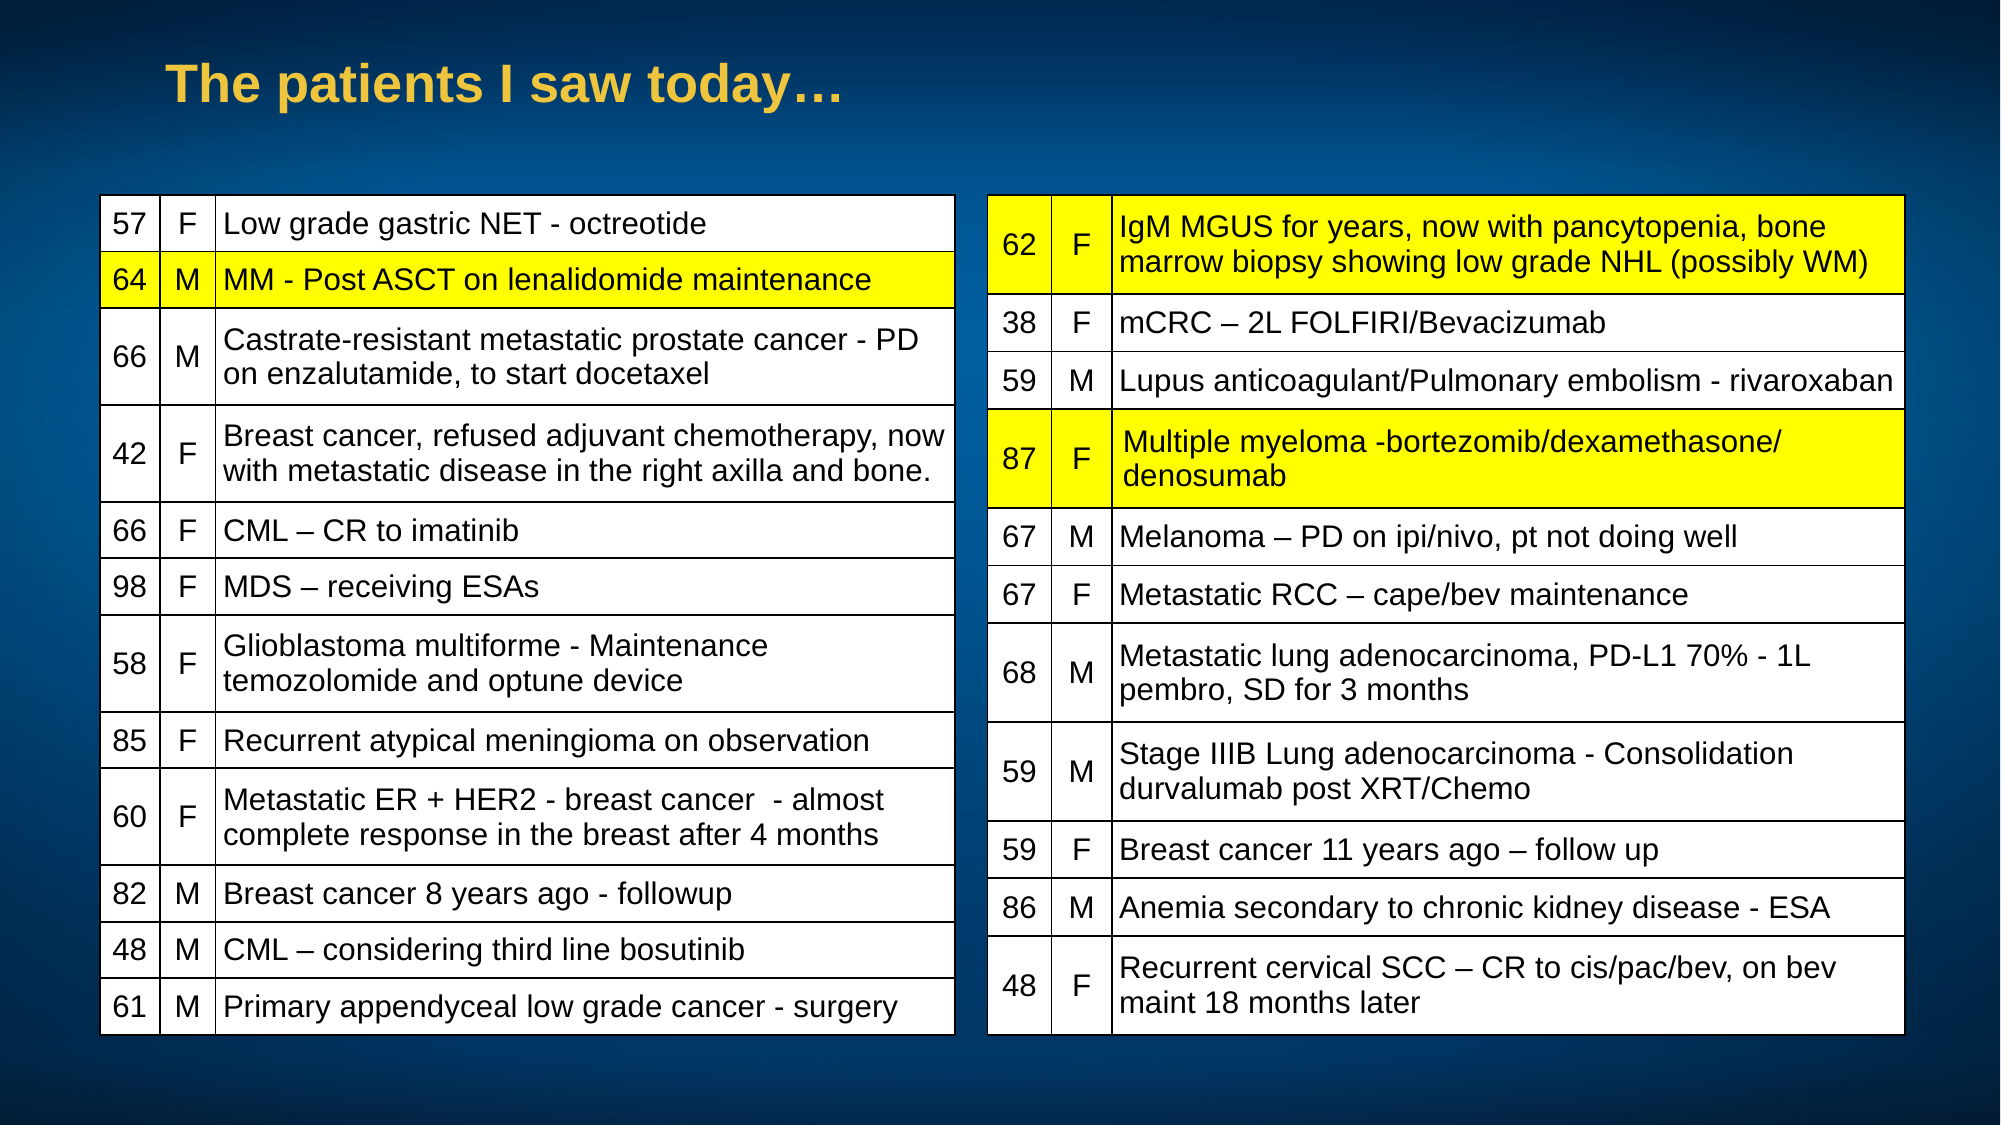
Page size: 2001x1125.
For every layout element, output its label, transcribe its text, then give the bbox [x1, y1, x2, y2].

table_cell M [161, 309, 215, 404]
table_cell F [1052, 295, 1111, 351]
table_cell 85 [101, 713, 159, 767]
table_cell Metastatic lung adenocarcinoma, PD-L1 70% - 1L pembro, SD for 3 months [1113, 624, 1904, 721]
table_cell F [161, 616, 215, 711]
table_cell 48 [988, 937, 1051, 1034]
table_cell F [161, 559, 215, 614]
table_cell 42 [101, 406, 159, 501]
table_cell Primary appendyceal low grade cancer - surgery [216, 979, 954, 1034]
table_cell F [1052, 937, 1111, 1034]
table_cell M [1052, 879, 1111, 935]
table_cell Recurrent atypical meningioma on observation [216, 713, 954, 767]
table_cell mCRC – 2L FOLFIRI/Bevacizumab [1113, 295, 1904, 351]
table_cell 38 [988, 295, 1051, 351]
picture [0, 0, 2001, 1125]
table_header F [161, 196, 215, 251]
title The patients I saw today… [150, 0, 1850, 163]
table_cell 98 [101, 559, 159, 614]
table_cell 87 [988, 410, 1051, 507]
table_cell M [161, 979, 215, 1034]
table_cell F [161, 406, 215, 501]
table_cell Melanoma – PD on ipi/nivo, pt not doing well [1113, 509, 1904, 565]
table_cell Breast cancer 8 years ago - followup [216, 866, 954, 921]
table_cell 59 [988, 723, 1051, 820]
table_header F [1052, 196, 1111, 293]
table_cell Breast cancer 11 years ago – follow up [1113, 822, 1904, 877]
table_cell Metastatic ER + HER2 - breast cancer - almost complete response in the breast after 4 months [216, 769, 954, 864]
table_cell 86 [988, 879, 1051, 935]
table_cell MM - Post ASCT on lenalidomide maintenance [216, 252, 954, 307]
table_cell M [1052, 509, 1111, 565]
table_cell 67 [988, 509, 1051, 565]
table_cell 58 [101, 616, 159, 711]
table_cell M [1052, 624, 1111, 721]
table_cell Breast cancer, refused adjuvant chemotherapy, now with metastatic disease in the right axilla and bone. [216, 406, 954, 501]
table_cell Castrate-resistant metastatic prostate cancer - PD on enzalutamide, to start docetaxel [216, 309, 954, 404]
table_cell M [1052, 352, 1111, 408]
table_cell 66 [101, 309, 159, 404]
table_cell 66 [101, 503, 159, 557]
table_cell F [1052, 822, 1111, 877]
table_cell 67 [988, 566, 1051, 622]
table_cell CML – considering third line bosutinib [216, 923, 954, 977]
table_cell Glioblastoma multiforme - Maintenance temozolomide and optune device [216, 616, 954, 711]
table_cell M [1052, 723, 1111, 820]
table_cell Anemia secondary to chronic kidney disease - ESA [1113, 879, 1904, 935]
table_cell 61 [101, 979, 159, 1034]
table_cell 48 [101, 923, 159, 977]
table_cell M [161, 252, 215, 307]
table_cell Metastatic RCC – cape/bev maintenance [1113, 566, 1904, 622]
table_cell F [161, 713, 215, 767]
table_cell 59 [988, 352, 1051, 408]
table_cell F [1052, 410, 1111, 507]
table_cell MDS – receiving ESAs [216, 559, 954, 614]
table_cell Multiple myeloma -bortezomib/dexamethasone/ denosumab [1113, 410, 1904, 507]
table_cell 82 [101, 866, 159, 921]
table_cell 59 [988, 822, 1051, 877]
table_header 57 [101, 196, 159, 251]
table_cell Lupus anticoagulant/Pulmonary embolism - rivaroxaban [1113, 352, 1904, 408]
table_header 62 [988, 196, 1051, 293]
table_cell F [161, 503, 215, 557]
table_cell Stage IIIB Lung adenocarcinoma - Consolidation durvalumab post XRT/Chemo [1113, 723, 1904, 820]
table_cell Recurrent cervical SCC – CR to cis/pac/bev, on bev maint 18 months later [1113, 937, 1904, 1034]
table_cell CML – CR to imatinib [216, 503, 954, 557]
table_cell M [161, 923, 215, 977]
table_cell M [161, 866, 215, 921]
table_header Low grade gastric NET - octreotide [216, 196, 954, 251]
table_cell 60 [101, 769, 159, 864]
table_cell F [1052, 566, 1111, 622]
table_cell 68 [988, 624, 1051, 721]
table_header IgM MGUS for years, now with pancytopenia, bone marrow biopsy showing low grade NHL (possibly WM) [1113, 196, 1904, 293]
table_cell 64 [101, 252, 159, 307]
table_cell F [161, 769, 215, 864]
